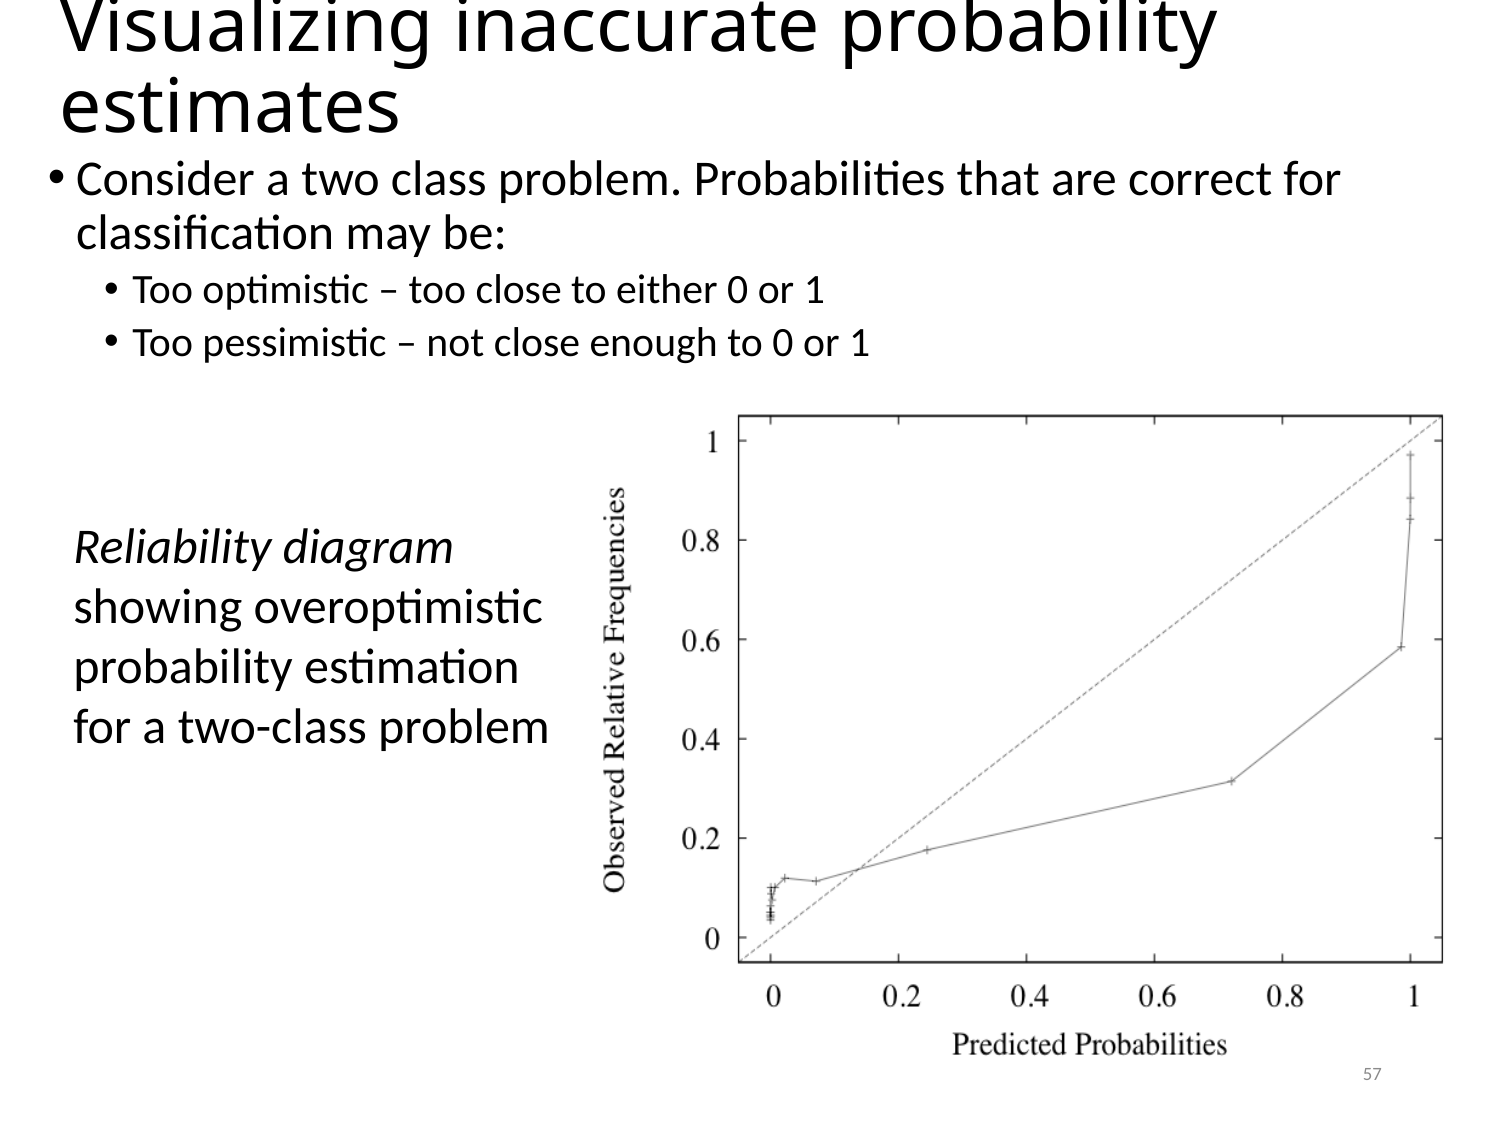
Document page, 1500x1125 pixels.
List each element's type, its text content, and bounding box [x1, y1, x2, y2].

text_box Reliability diagram showing overoptimistic probability estimation for a two-class problem [55, 502, 584, 828]
list Consider a two class problem. Probabilities that are correct for classification may be: Too optimistic – too close to either 0 or 1 Too pessimistic – not close enough to 0 or 1 [32, 144, 1383, 1060]
slide_number 57 [1059, 1060, 1397, 1103]
title Visualizing inaccurate probability estimates [44, 0, 1500, 162]
picture [584, 377, 1494, 1060]
